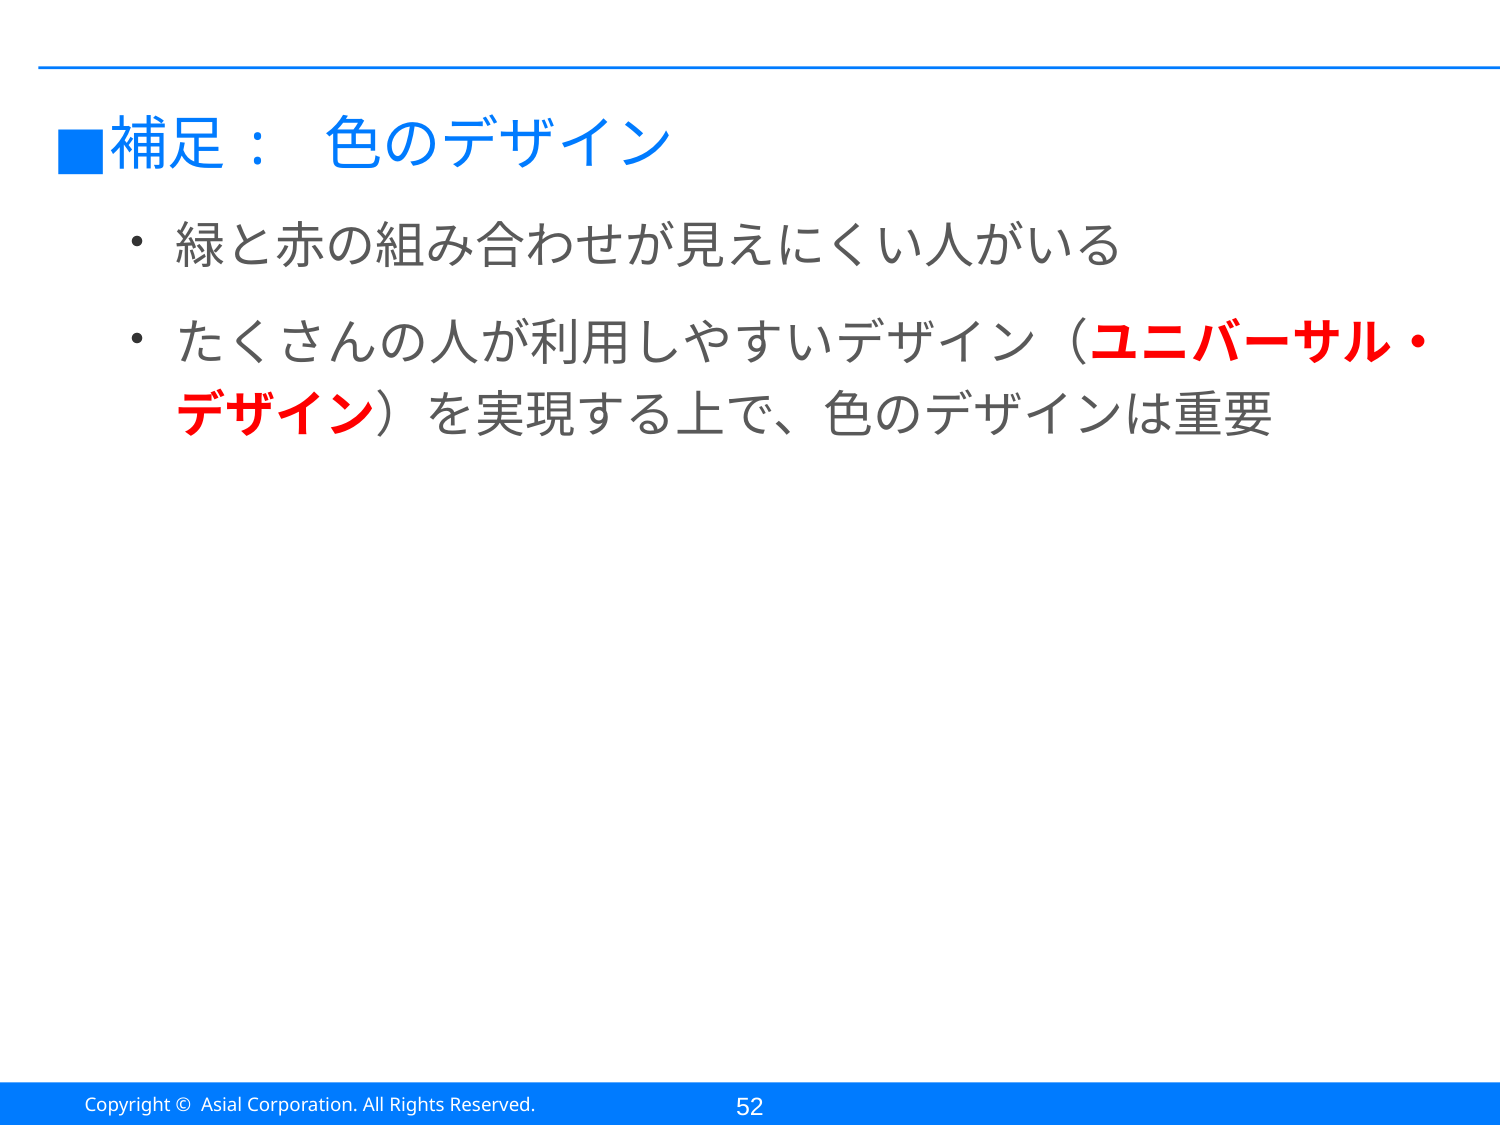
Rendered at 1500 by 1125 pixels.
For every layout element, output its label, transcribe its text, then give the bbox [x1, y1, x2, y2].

list 補足: 色のデザイン 緑と赤の組み合わせが見えにくい人がいる たくさんの人が利用しやすいデザイン（ユニバーサル・デザイン）を実現する上で、色のデザインは重要 [38, 84, 1459, 988]
slide_number 52 [581, 1075, 919, 1125]
